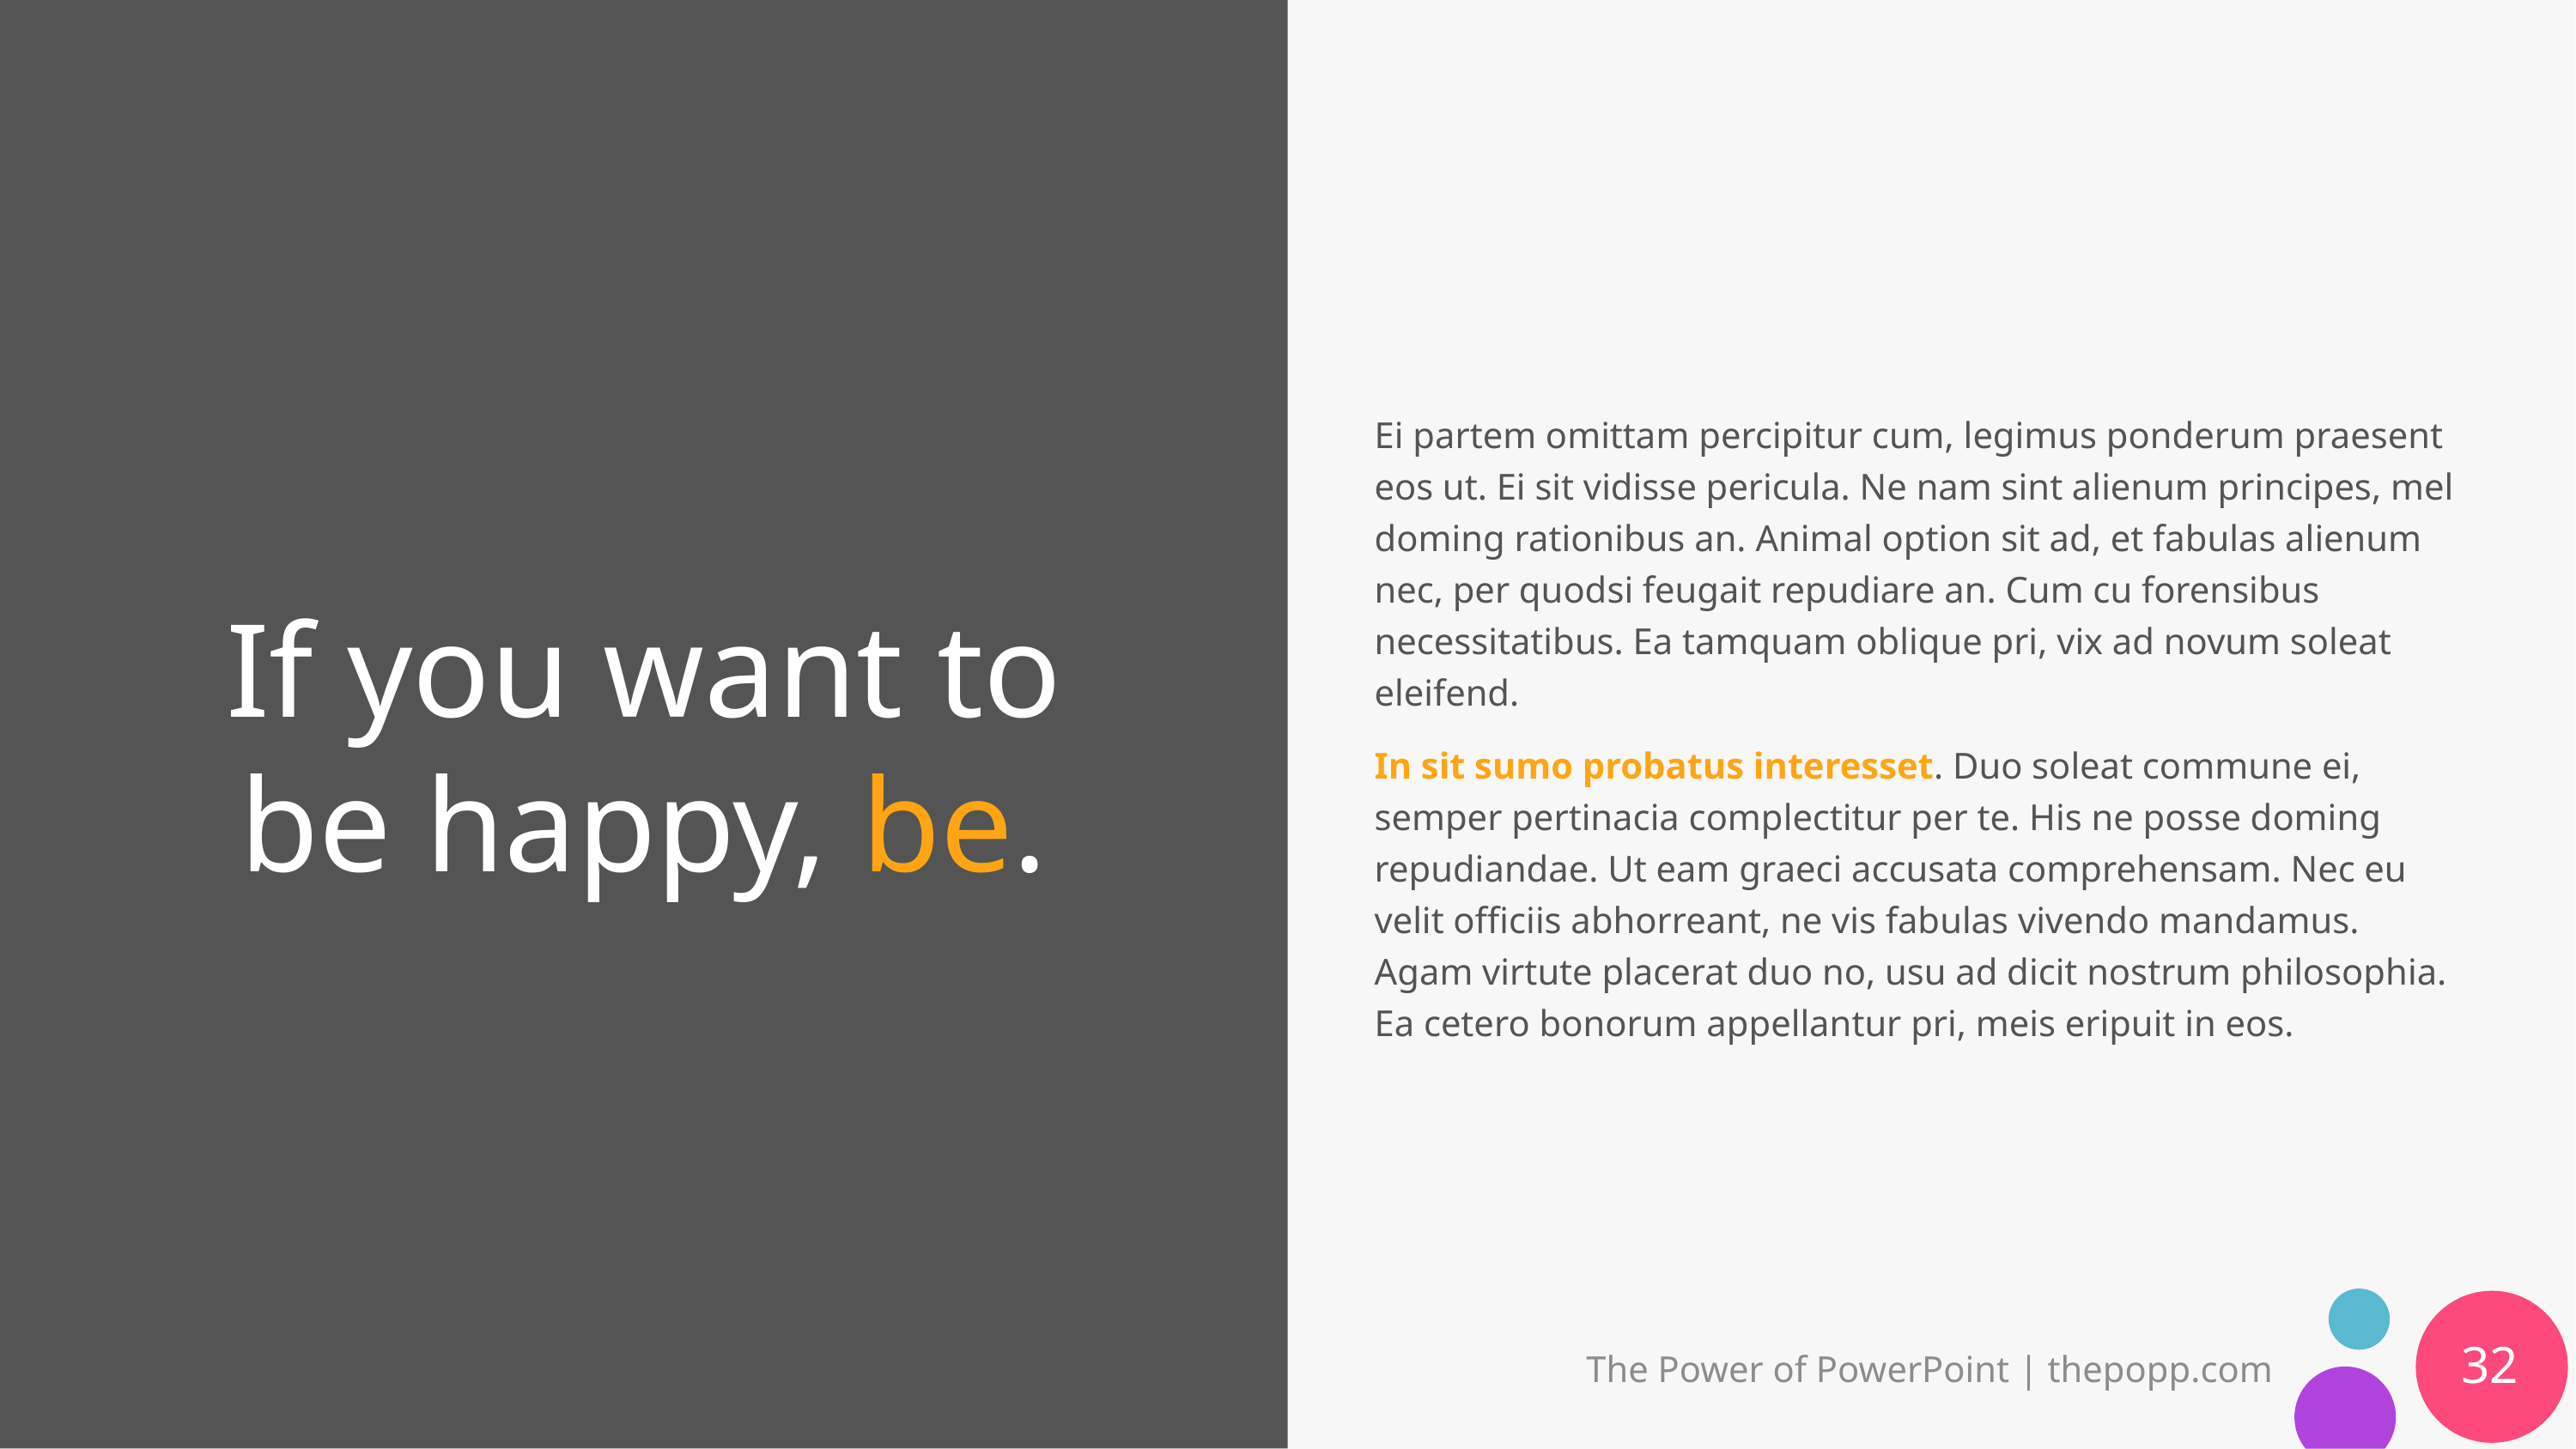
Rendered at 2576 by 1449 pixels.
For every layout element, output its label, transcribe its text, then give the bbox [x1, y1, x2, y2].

footer The Power of PowerPoint | thepopp.com [1479, 1332, 2296, 1410]
title If you want to be happy, be. [86, 165, 1202, 1321]
list Ei partem omittam percipitur cum, legimus ponderum praesent eos ut. Ei sit vidisse pericula. Ne nam sint alienum principes, mel doming rationibus an. Animal option sit ad, et fabulas alienum nec, per quodsi feugait repudiare an. Cum cu forensibus necessitatibus. Ea tamquam oblique pri, vix ad novum soleat eleifend. In sit sumo probatus interesset. Duo soleat commune ei, semper pertinacia complectitur per te. His ne posse doming repudiandae. Ut eam graeci accusata comprehensam. Nec eu velit officiis abhorreant, ne vis fabulas vivendo mandamus. Agam virtute placerat duo no, usu ad dicit nostrum philosophia. Ea cetero bonorum appellantur pri, meis eripuit in eos. [1351, 349, 2478, 1099]
slide_number 32 [2414, 1328, 2567, 1406]
